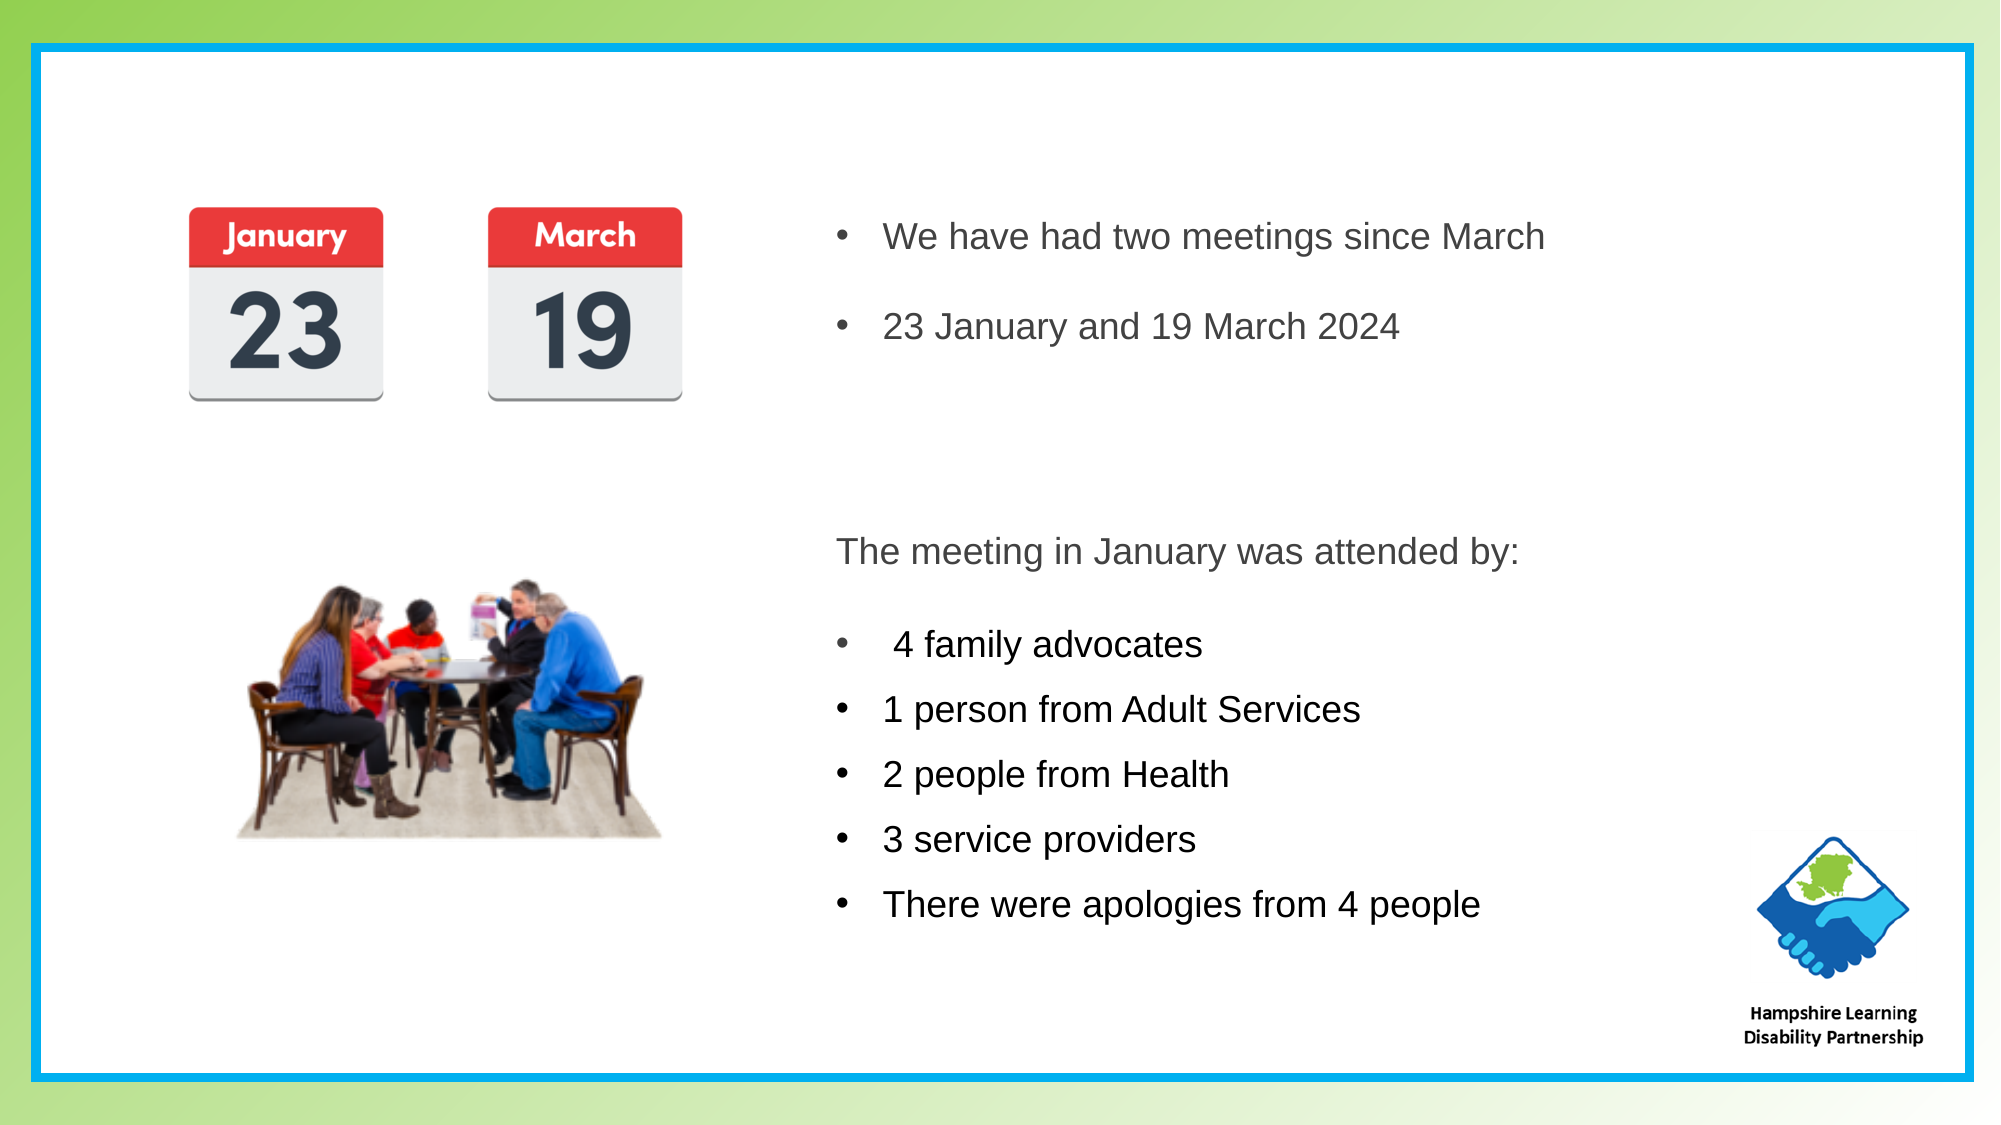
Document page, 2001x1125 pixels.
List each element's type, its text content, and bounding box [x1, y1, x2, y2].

picture [233, 513, 666, 946]
picture [485, 204, 685, 404]
picture [1703, 830, 1964, 1061]
text_box We have had two meetings since March 23 January and 19 March 2024 The meeting in January was attended by: 4 family advocates 1 person from Adult Services 2 people from Health 3 service providers There were apologies from 4 people [820, 204, 1848, 994]
text_box [35, 47, 1970, 1078]
picture [186, 204, 385, 404]
